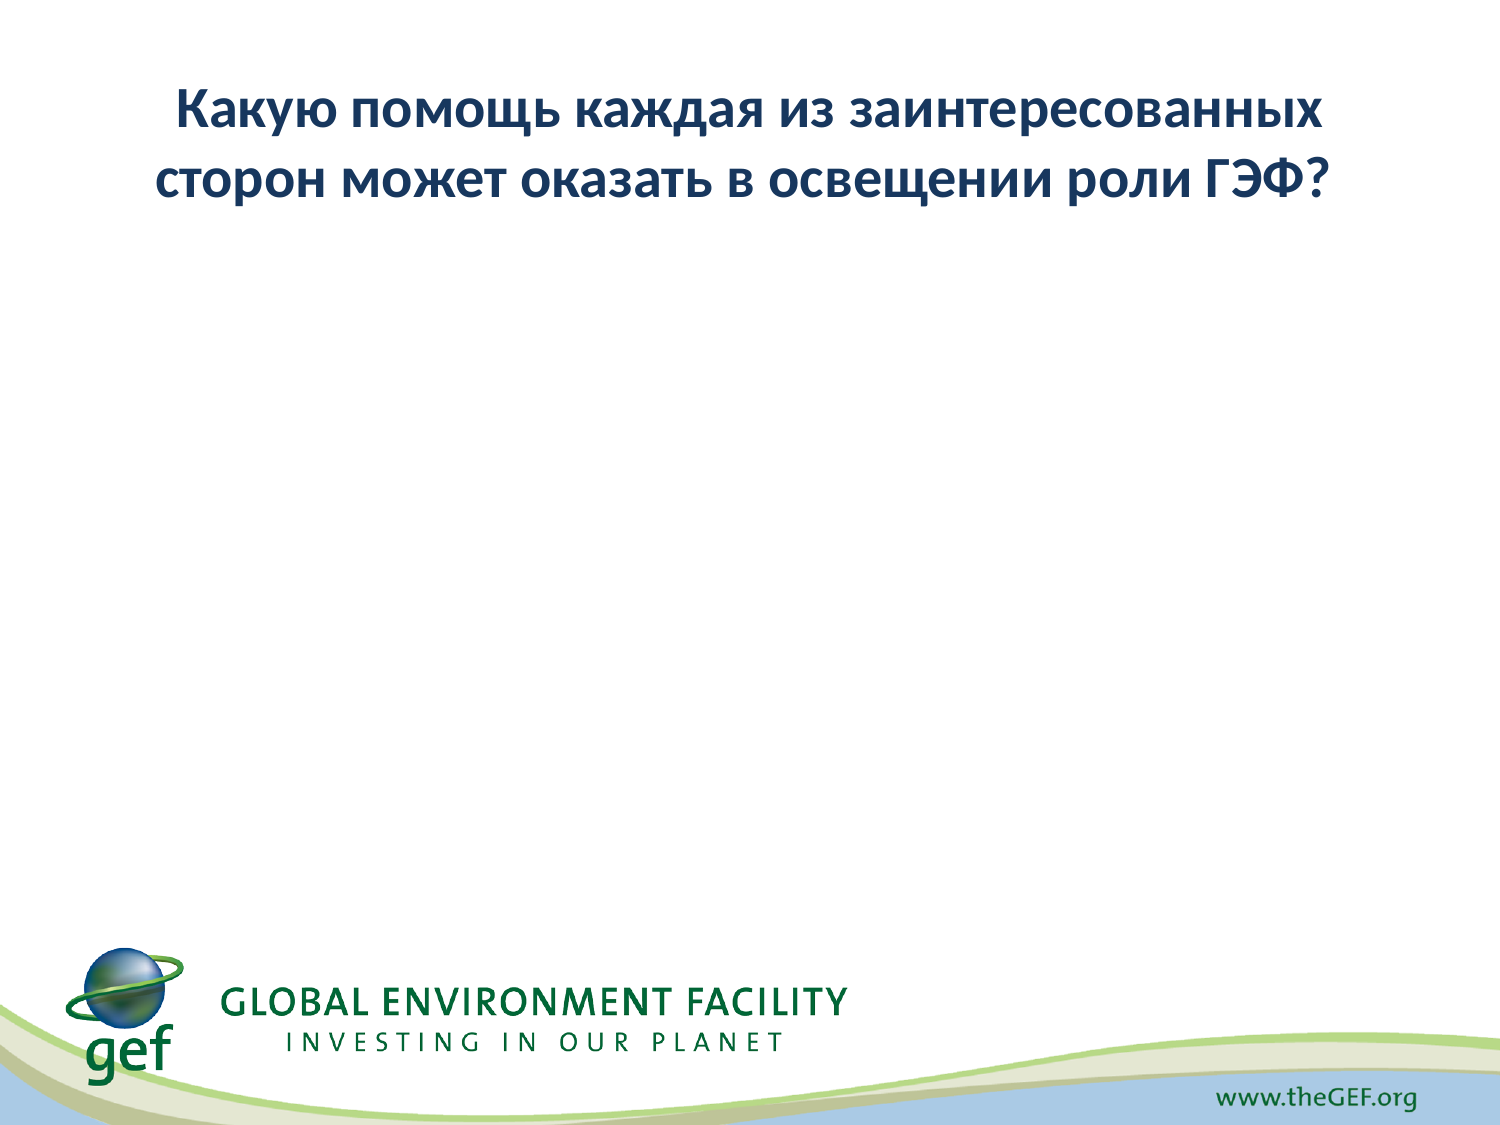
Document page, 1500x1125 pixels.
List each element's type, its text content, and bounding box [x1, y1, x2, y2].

picture [0, 920, 1500, 1125]
title Какую помощь каждая из заинтересованных сторон может оказать в освещении роли ГЭФ? [74, 44, 1426, 233]
